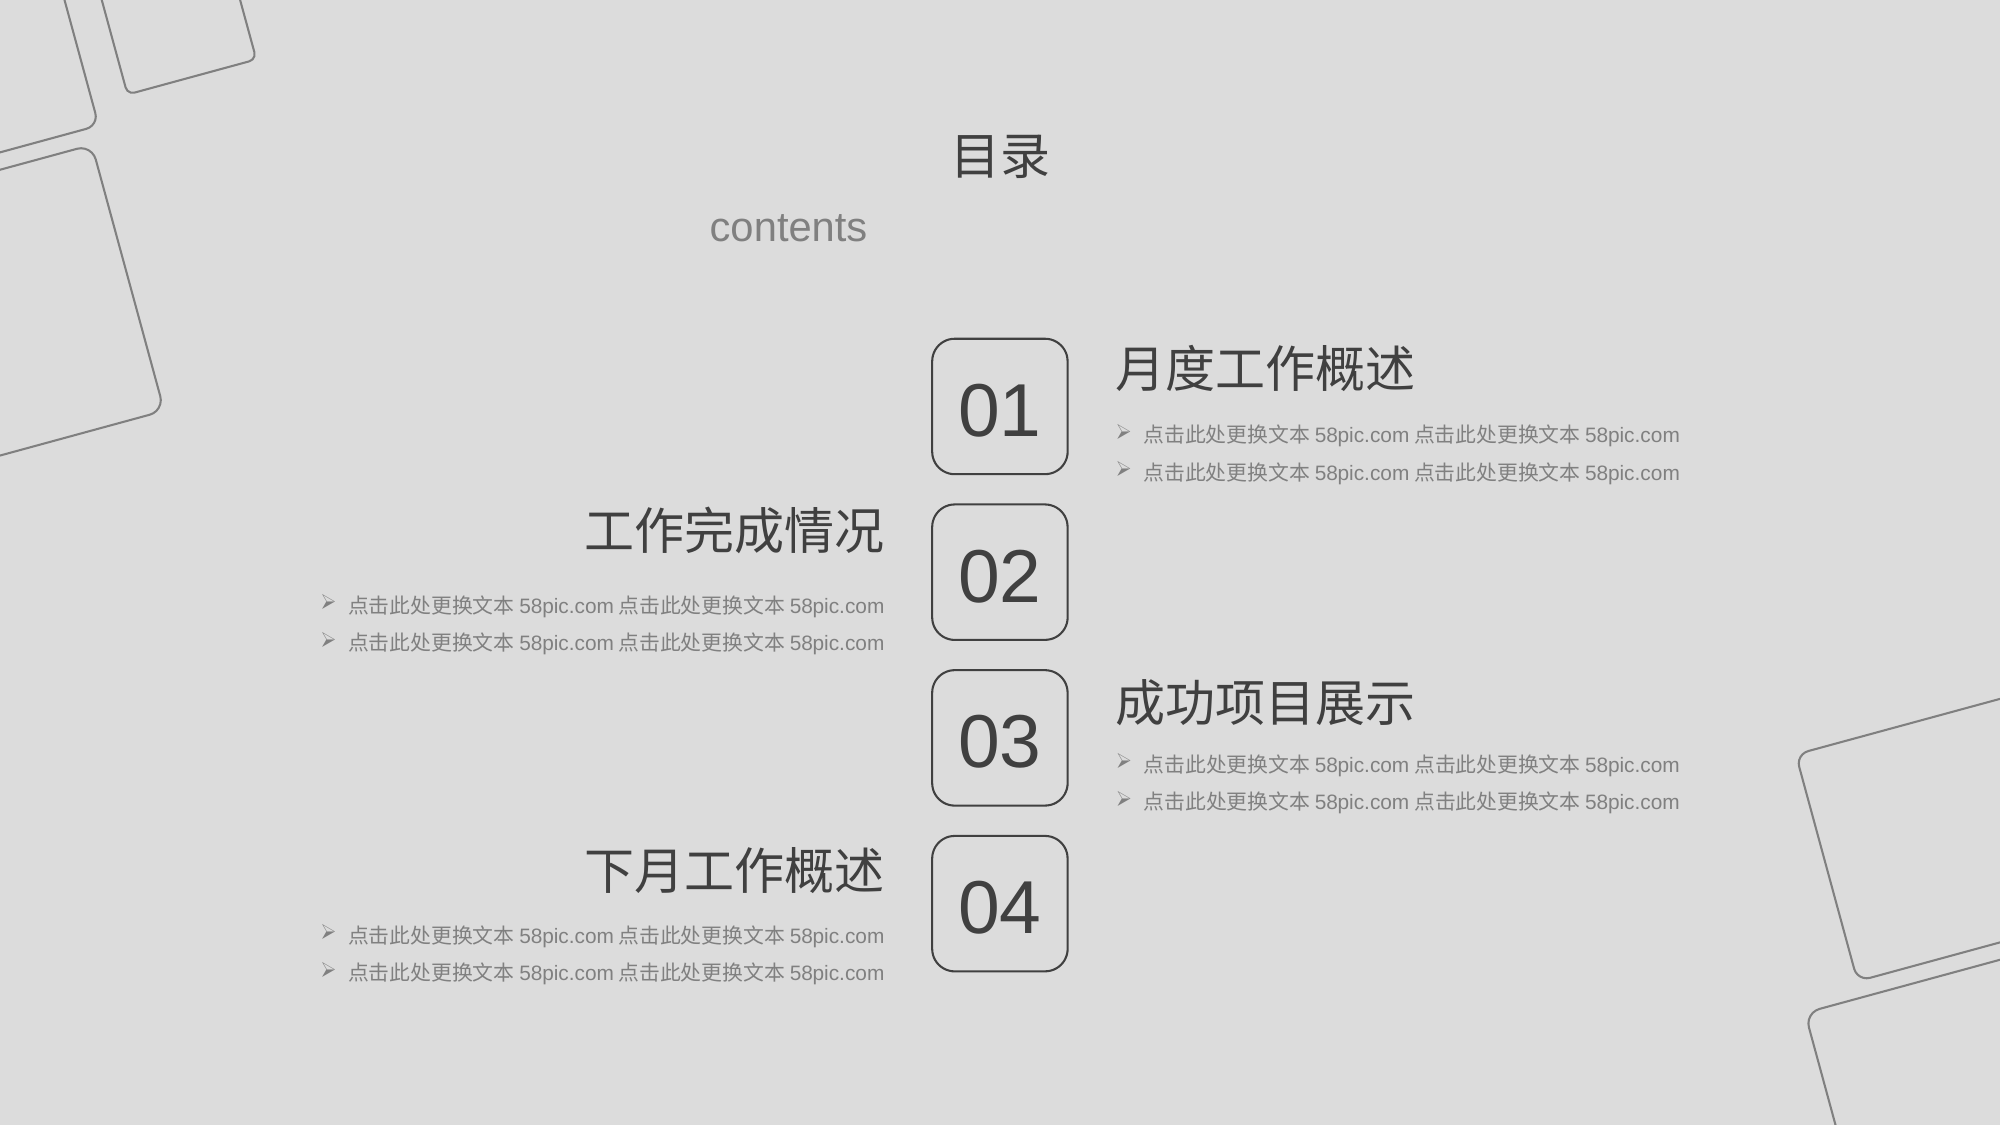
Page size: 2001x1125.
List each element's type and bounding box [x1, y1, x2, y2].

text_box [256, 826, 899, 994]
text_box [1100, 658, 1789, 823]
text_box [1100, 324, 1739, 494]
text_box [0, 0, 226, 449]
text_box [932, 338, 1068, 972]
text_box [1796, 574, 2000, 1125]
text_box [225, 485, 899, 664]
text_box [694, 100, 1306, 250]
